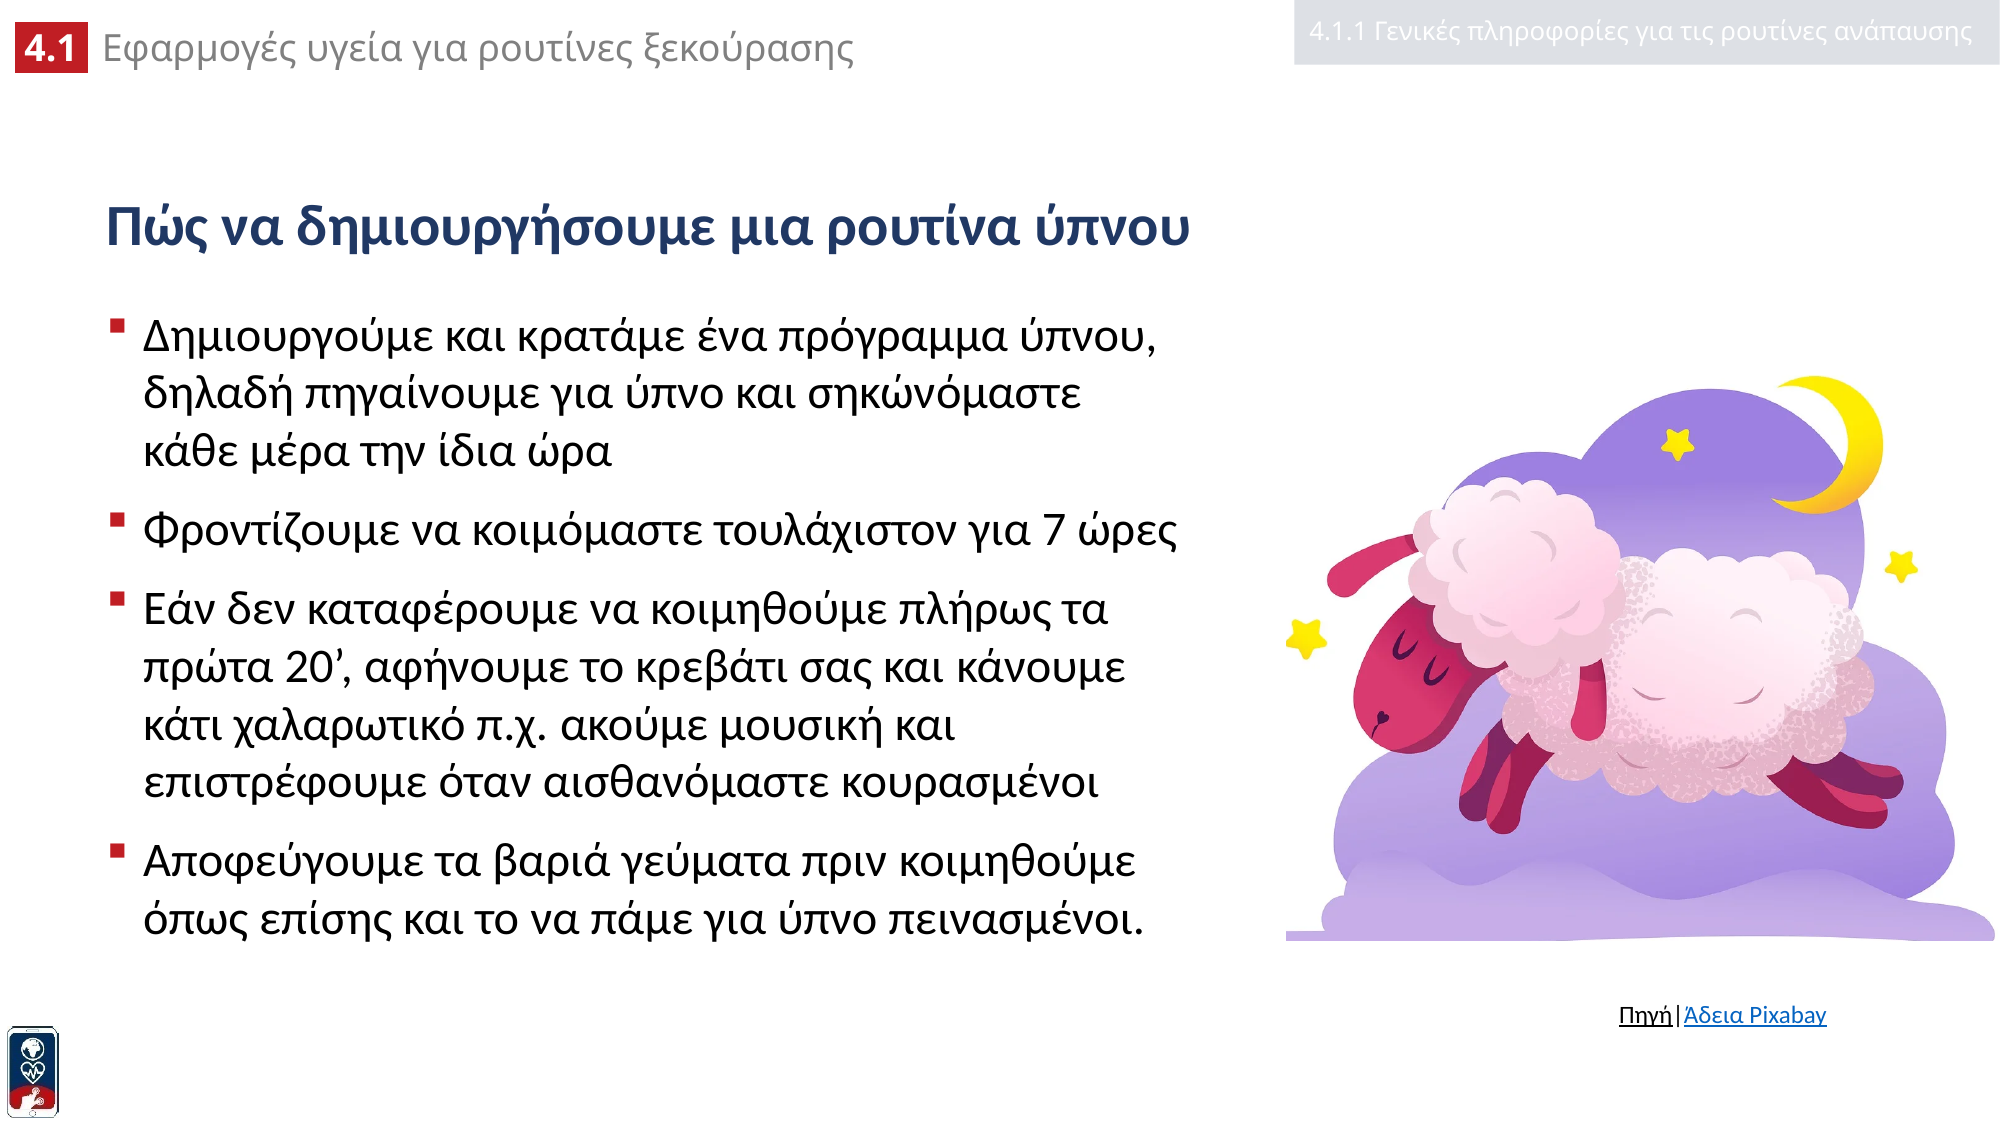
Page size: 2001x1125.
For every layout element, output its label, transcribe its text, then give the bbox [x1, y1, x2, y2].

picture [7, 1026, 59, 1118]
list Δημιουργούμε και κρατάμε ένα πρόγραμμα ύπνου, δηλαδή πηγαίνουμε για ύπνο και σηκώνόμαστε κάθε μέρα την ίδια ώρα Φροντίζουμε να κοιμόμαστε τουλάχιστον για 7 ώρες Εάν δεν καταφέρουμε να κοιμηθούμε πλήρως τα πρώτα 20’, αφήνουμε το κρεβάτι σας και κάνουμε κάτι χαλαρωτικό π.χ. ακούμε μουσική και επιστρέφουμε όταν αισθανόμαστε κουρασμένοι Αποφεύγουμε τα βαριά γεύματα πριν κοιμηθούμε όπως επίσης και το να πάμε για ύπνο πεινασμένοι. [91, 295, 1199, 992]
picture [1286, 374, 2000, 941]
title Πώς να δημιουργήσουμε μια ρουτίνα ύπνου [91, 177, 1906, 277]
text_box 4.1.1 Γενικές πληροφορίες για τις ρουτίνες ανάπαυσης [1294, 0, 2000, 65]
text_box Πηγή|Άδεια Pixabay [1604, 991, 2000, 1036]
